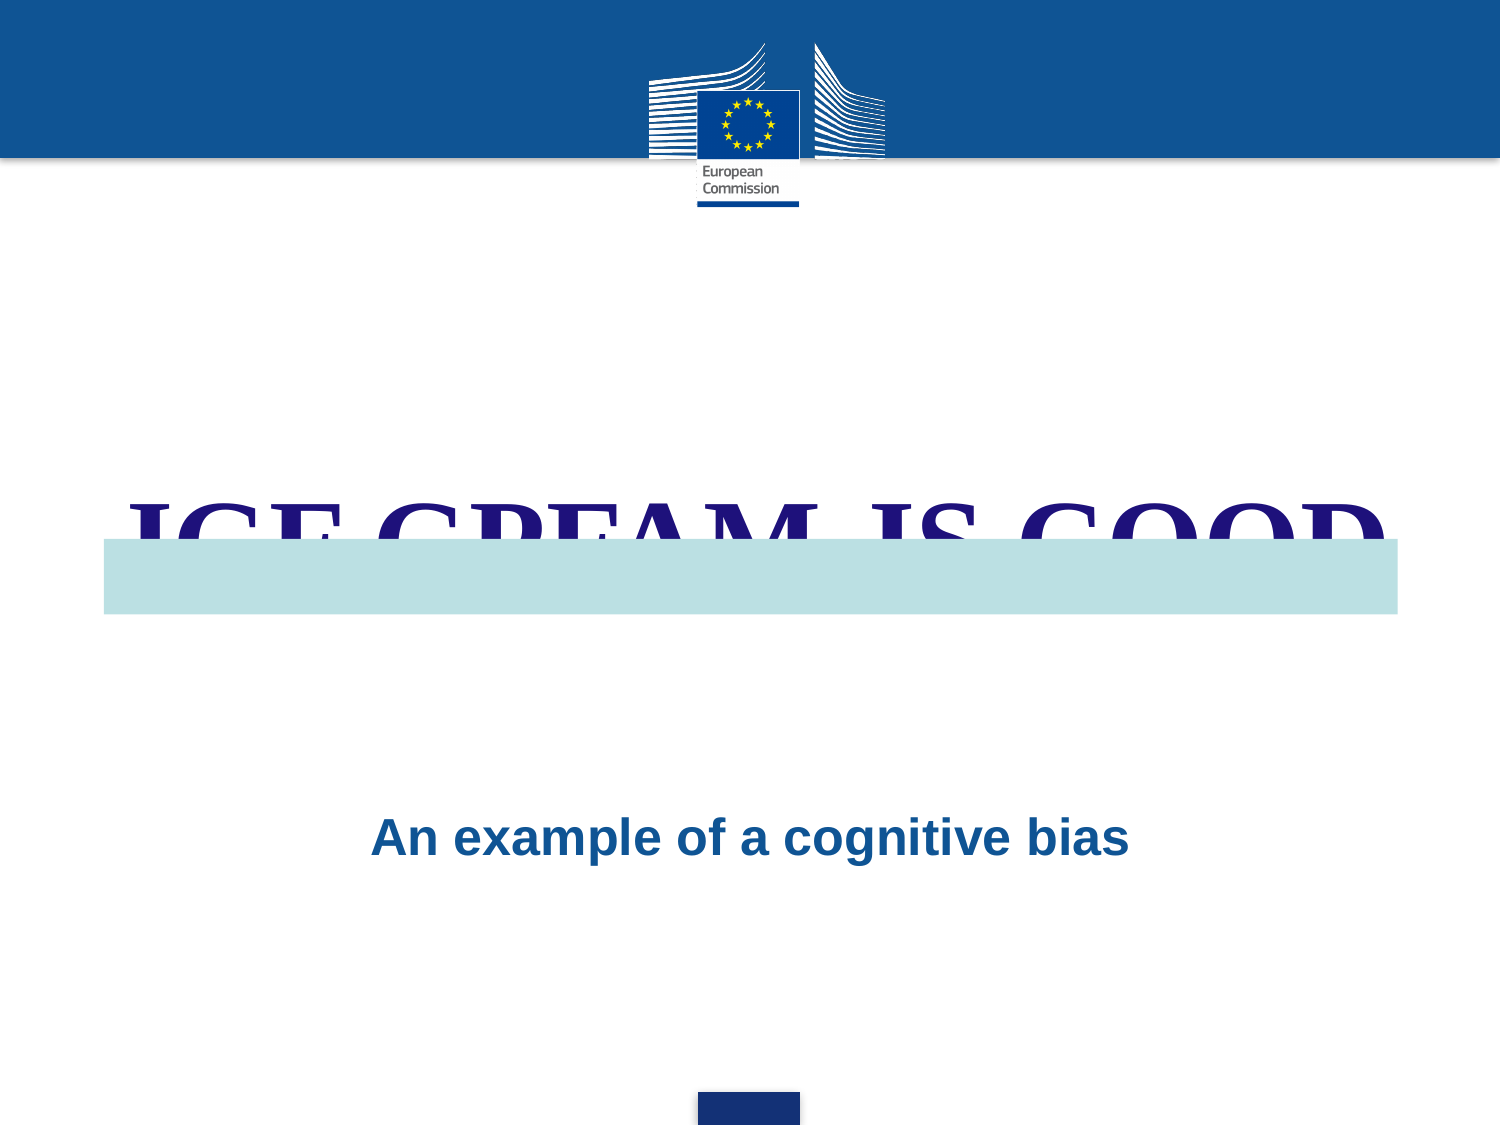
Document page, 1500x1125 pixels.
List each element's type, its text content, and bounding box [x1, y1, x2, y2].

text_box [103, 538, 1398, 615]
picture [649, 42, 885, 208]
text_box JGF GPFAM JS CQQD [49, 454, 1452, 620]
text_box An example of a cognitive bias [288, 727, 1213, 941]
